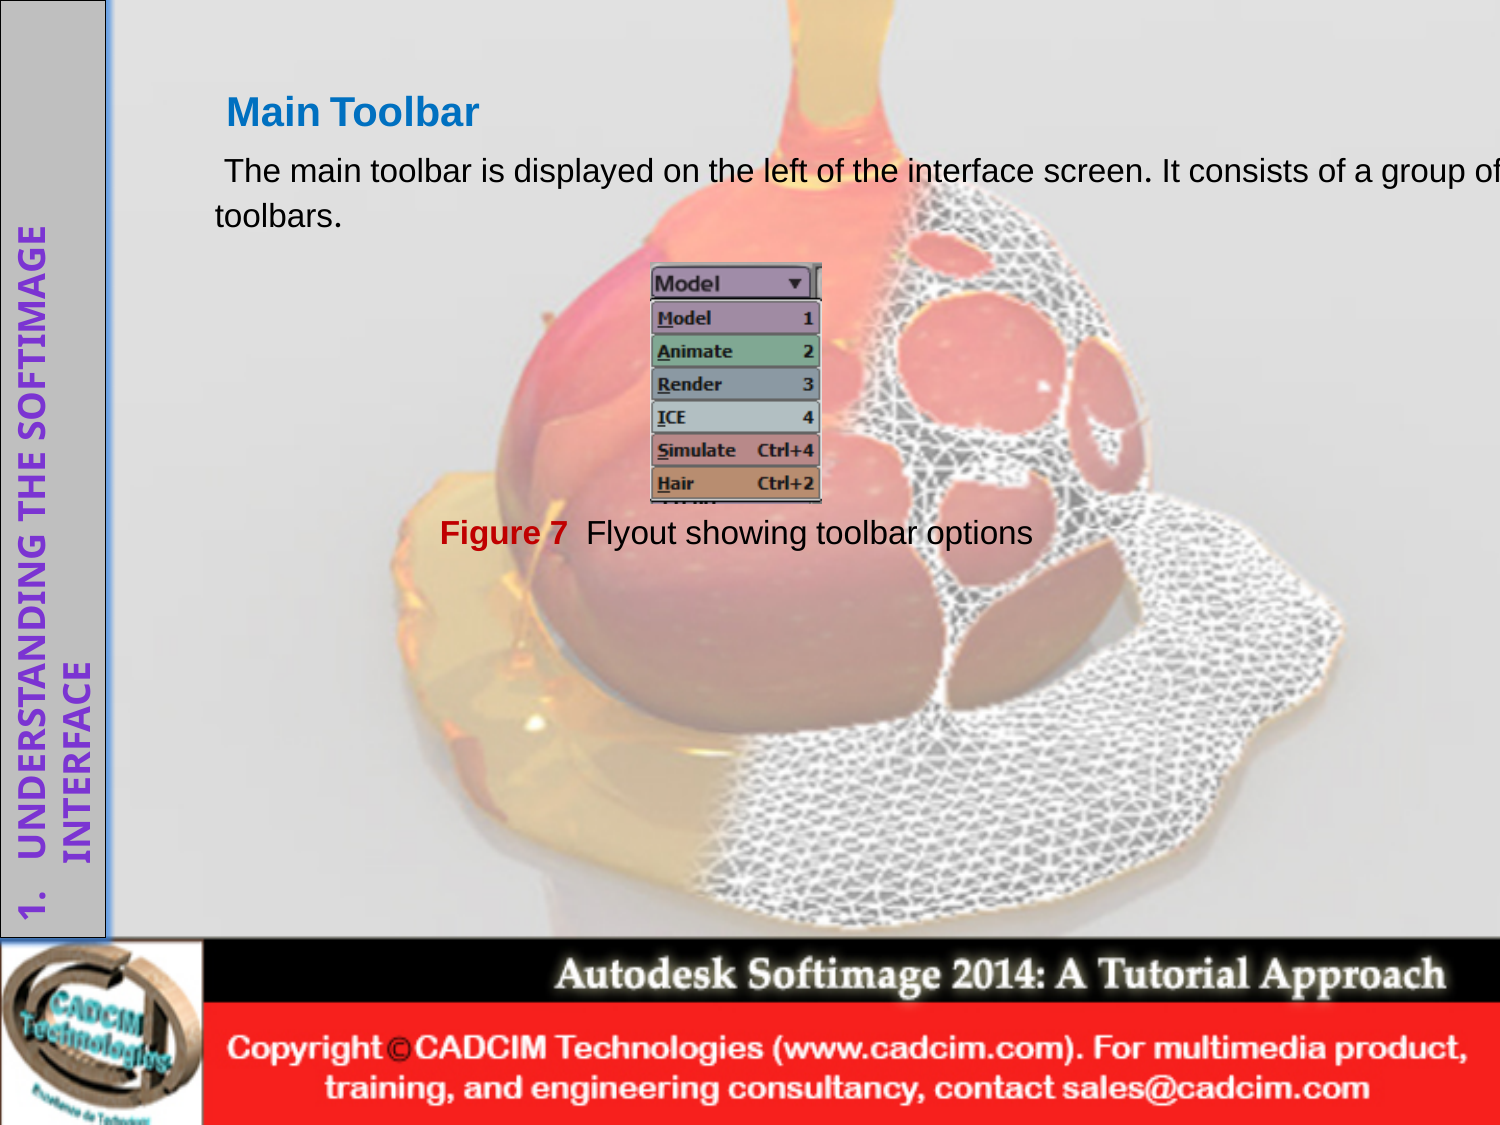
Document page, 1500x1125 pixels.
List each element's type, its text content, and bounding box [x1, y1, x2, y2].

picture [0, 0, 1500, 1125]
text_box Main Toolbar [199, 76, 513, 142]
text_box The main toolbar is displayed on the left of the interface screen. It consists of a group of toolbars. [200, 137, 1500, 243]
text_box Figure 7 Flyout showing toolbar options [425, 499, 1063, 560]
